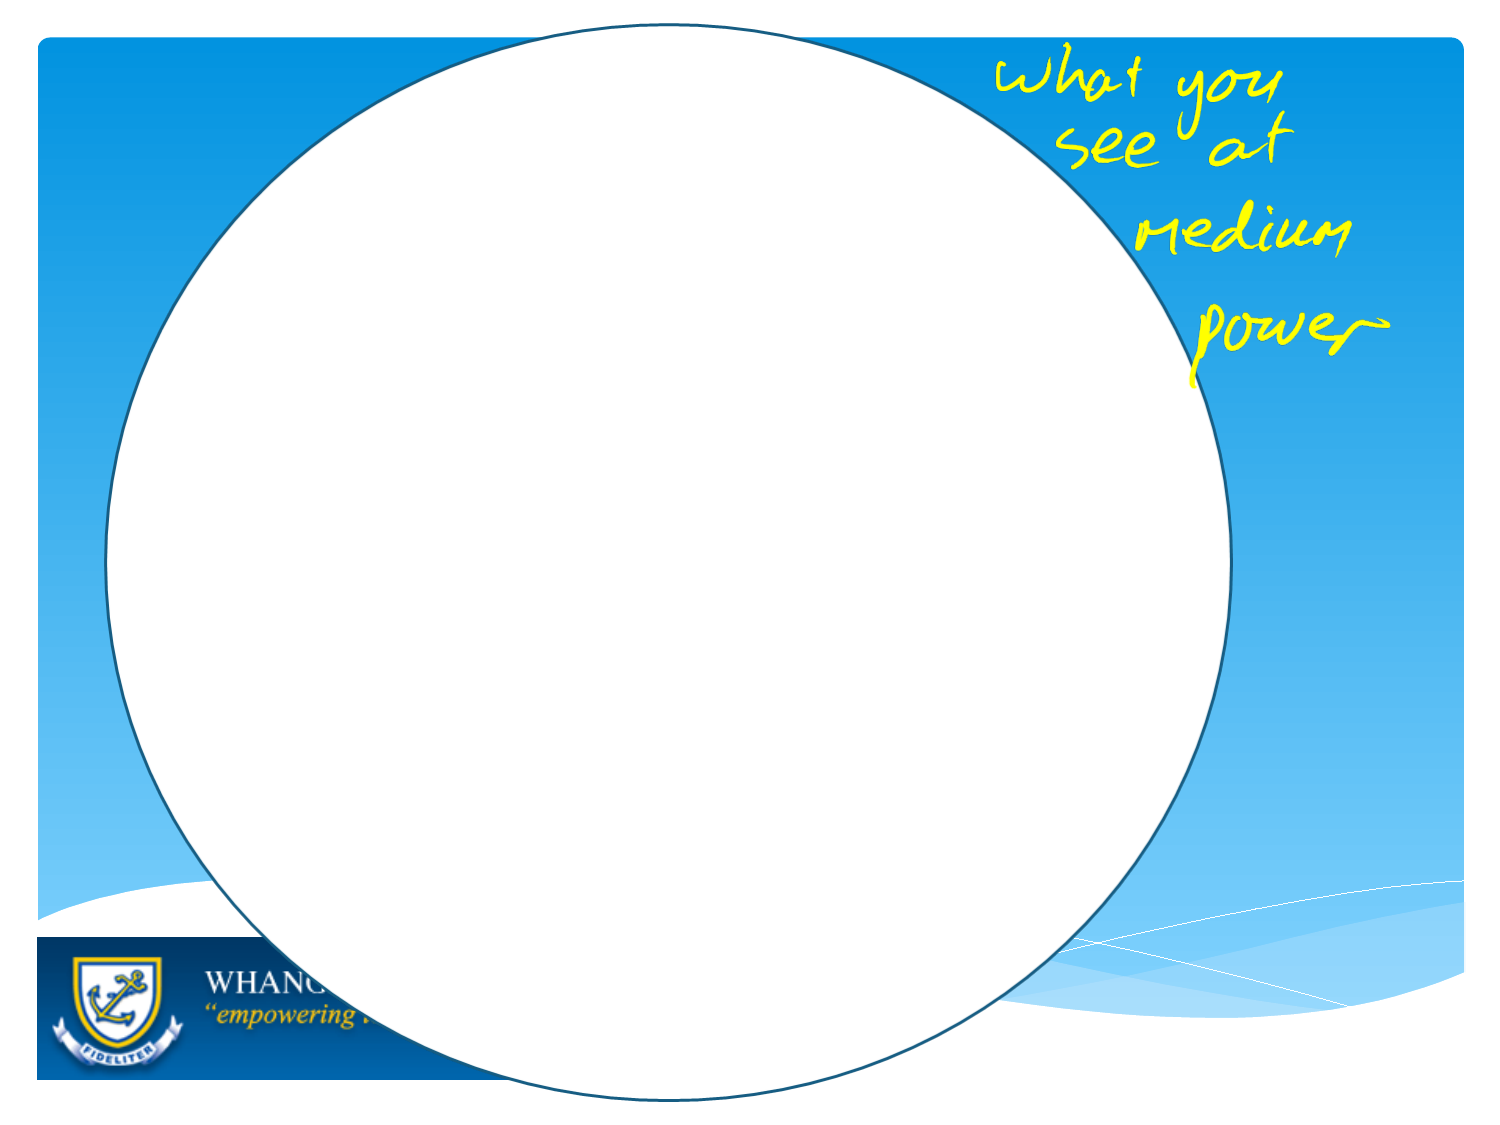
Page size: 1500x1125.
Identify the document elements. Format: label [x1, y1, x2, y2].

picture [1056, 129, 1088, 170]
picture [1178, 71, 1203, 139]
picture [1057, 43, 1121, 101]
picture [1091, 128, 1122, 163]
picture [996, 60, 1051, 92]
picture [1207, 70, 1282, 101]
picture [37, 23, 1396, 1102]
picture [1209, 139, 1263, 167]
picture [1265, 111, 1292, 163]
picture [1128, 57, 1141, 96]
picture [1123, 132, 1159, 168]
